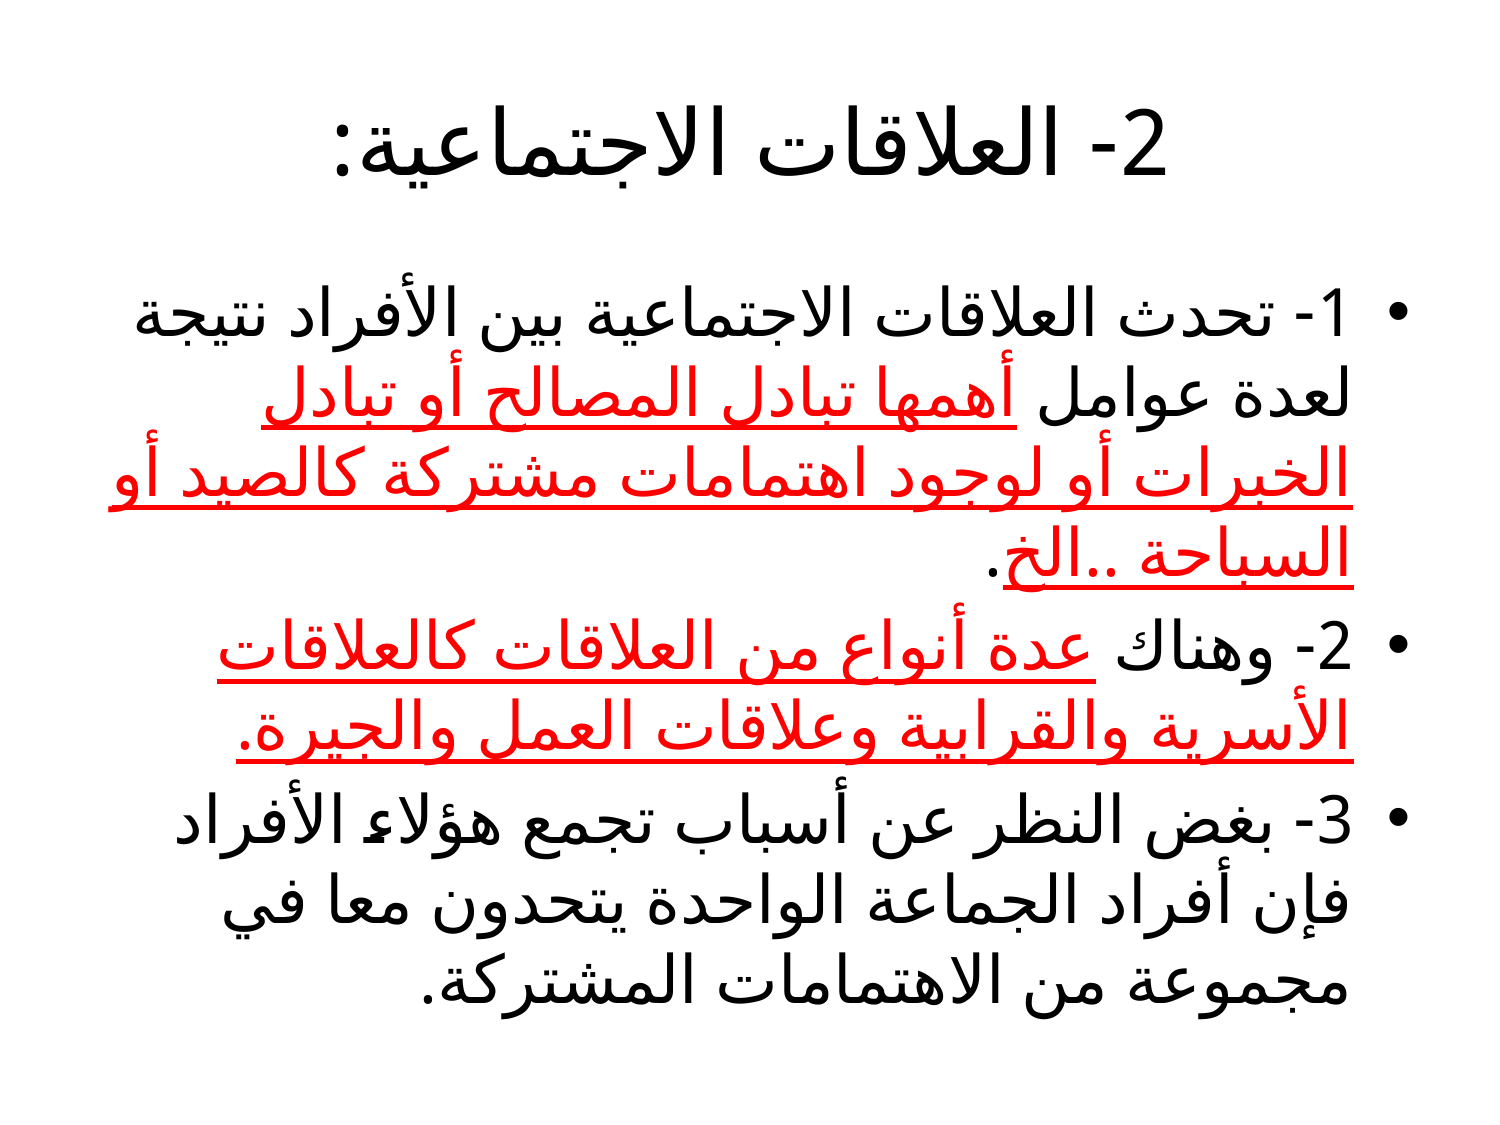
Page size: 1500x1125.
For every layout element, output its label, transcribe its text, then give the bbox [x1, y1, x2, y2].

list 1- تحدث العلاقات الاجتماعية بين الأفراد نتيجة لعدة عوامل أهمها تبادل المصالح أو تبادل الخبرات أو لوجود اهتمامات مشتركة كالصيد أو السباحة ..الخ. 2- وهناك عدة أنواع من العلاقات كالعلاقات الأسرية والقرابية وعلاقات العمل والجيرة. 3- بغض النظر عن أسباب تجمع هؤلاء الأفراد فإن أفراد الجماعة الواحدة يتحدون معا في مجموعة من الاهتمامات المشتركة. [75, 262, 1425, 1005]
title 2- العلاقات الاجتماعية: [75, 45, 1425, 233]
